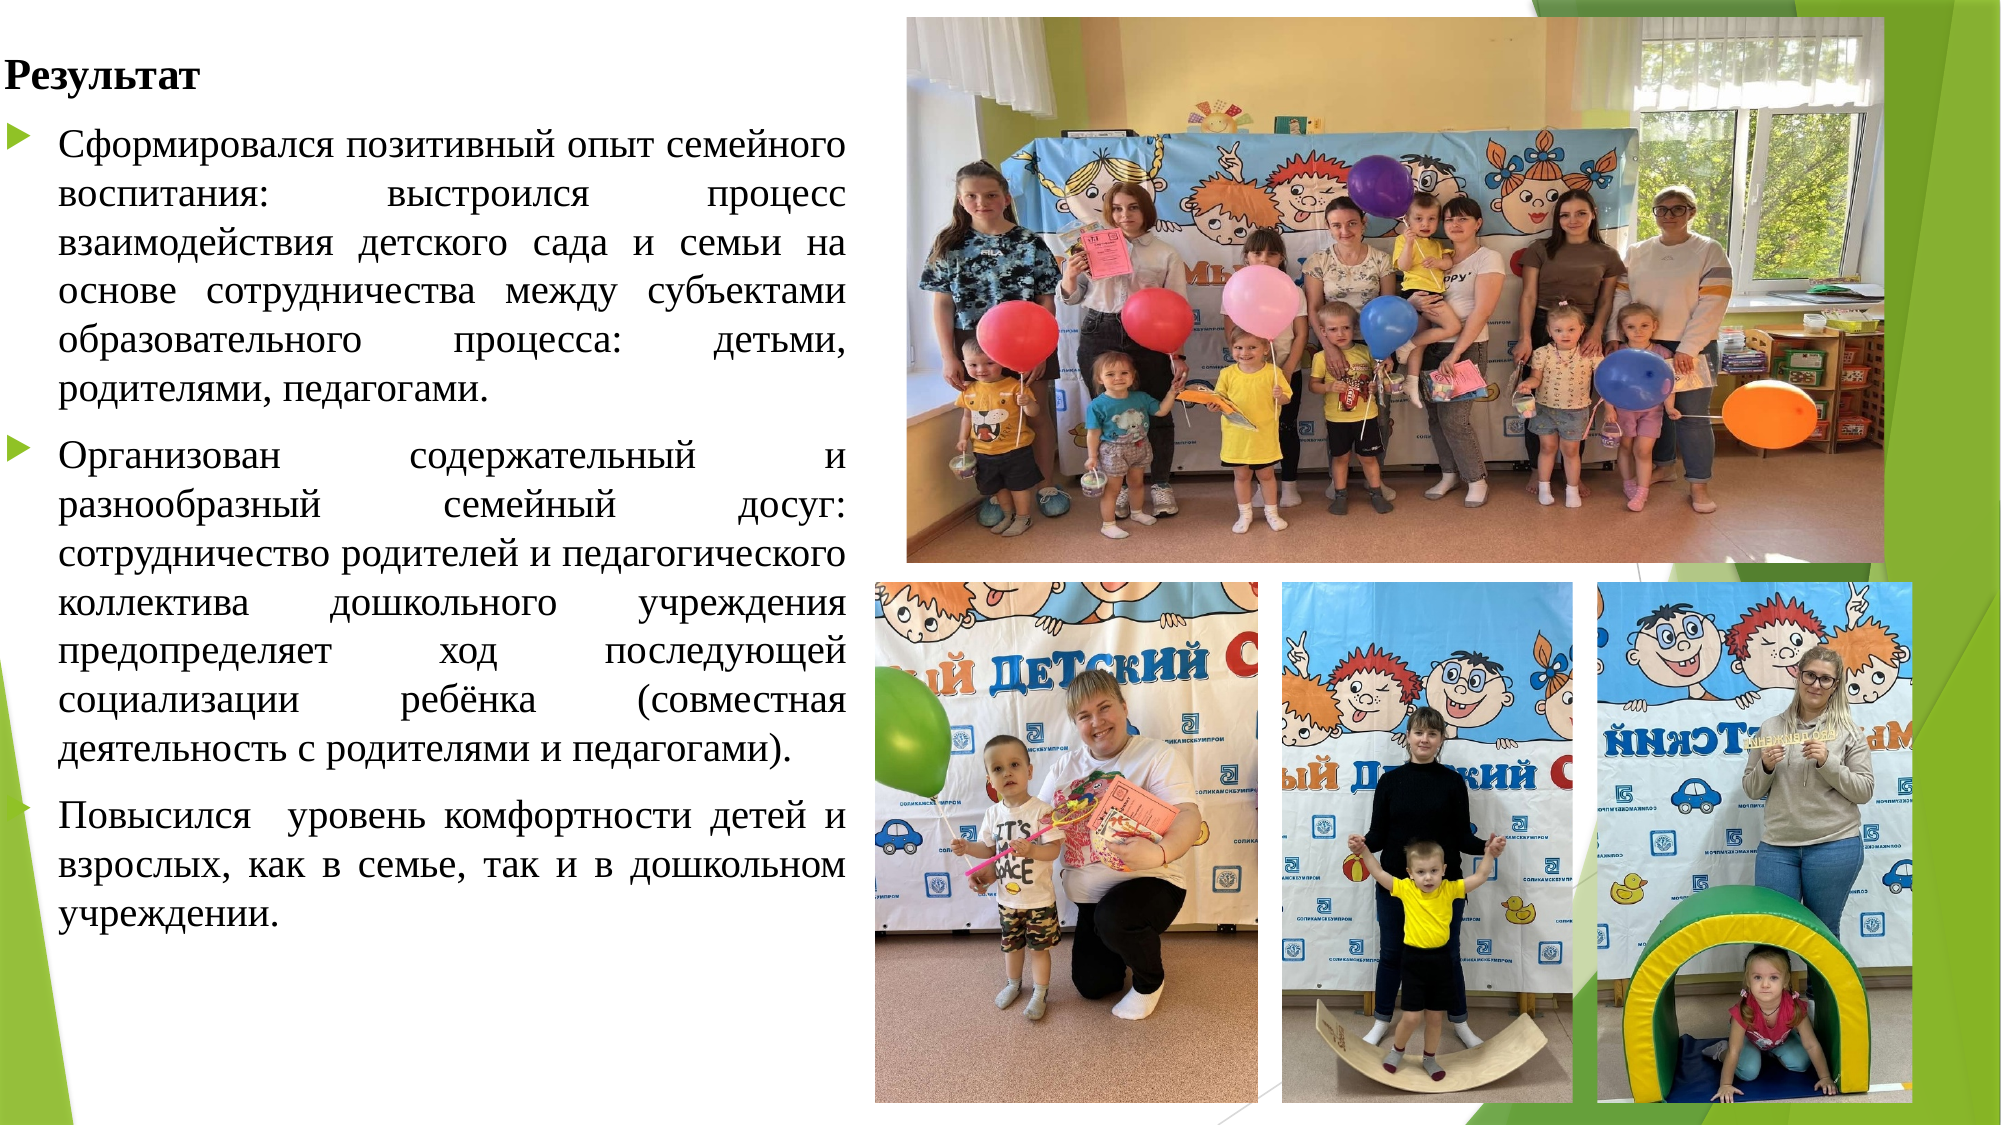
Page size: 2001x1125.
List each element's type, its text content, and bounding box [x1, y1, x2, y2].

picture [1281, 582, 1574, 1103]
picture [874, 582, 1258, 1103]
list Результат Сформировался позитивный опыт семейного воспитания: выстроился процесс взаимодействия детского сада и семьи на основе сотрудничества между субъектами образовательного процесса: детьми, родителями, педагогами. Организован содержательный и разнообразный семейный досуг: сотрудничество родителей и педагогического коллектива дошкольного учреждения предопределяет ход последующей социализации ребёнка (совместная деятельность с родителями и педагогами). Повысился уровень комфортности детей и взрослых, как в семье, так и в дошкольном учреждении. [0, 37, 863, 996]
picture [1596, 582, 1913, 1103]
picture [906, 16, 1885, 563]
